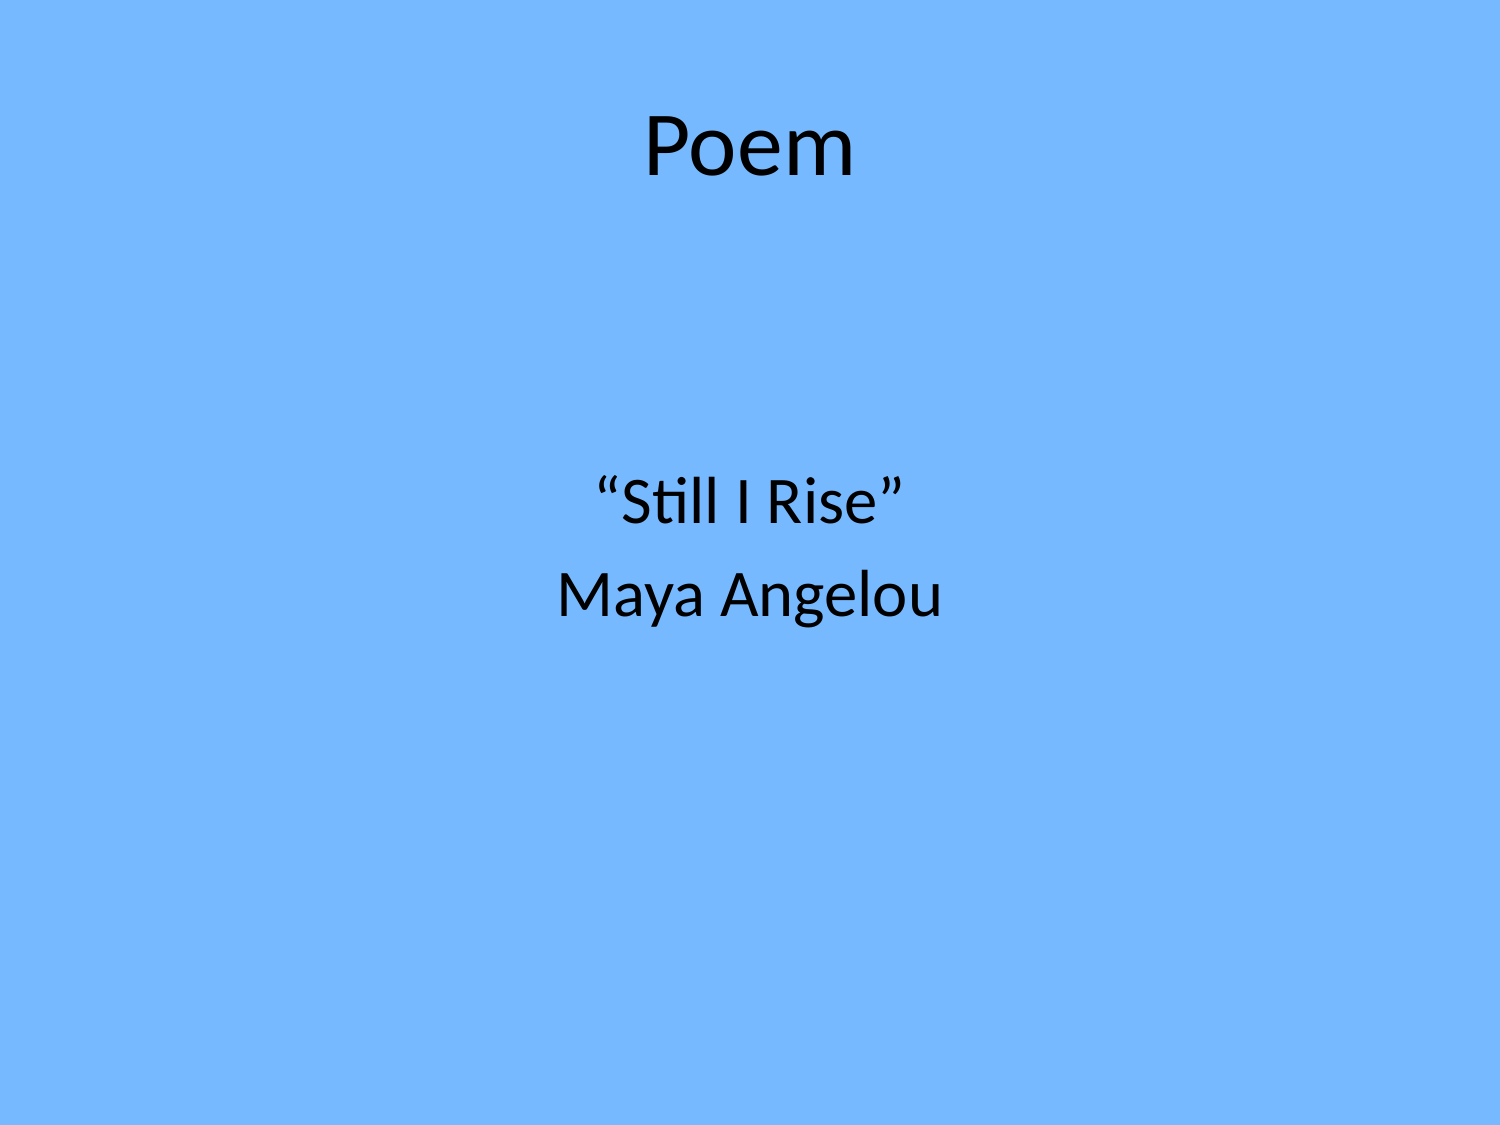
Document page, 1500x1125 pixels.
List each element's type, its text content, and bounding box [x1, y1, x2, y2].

title Poem [75, 45, 1425, 233]
list “Still I Rise” Maya Angelou [75, 262, 1425, 1005]
